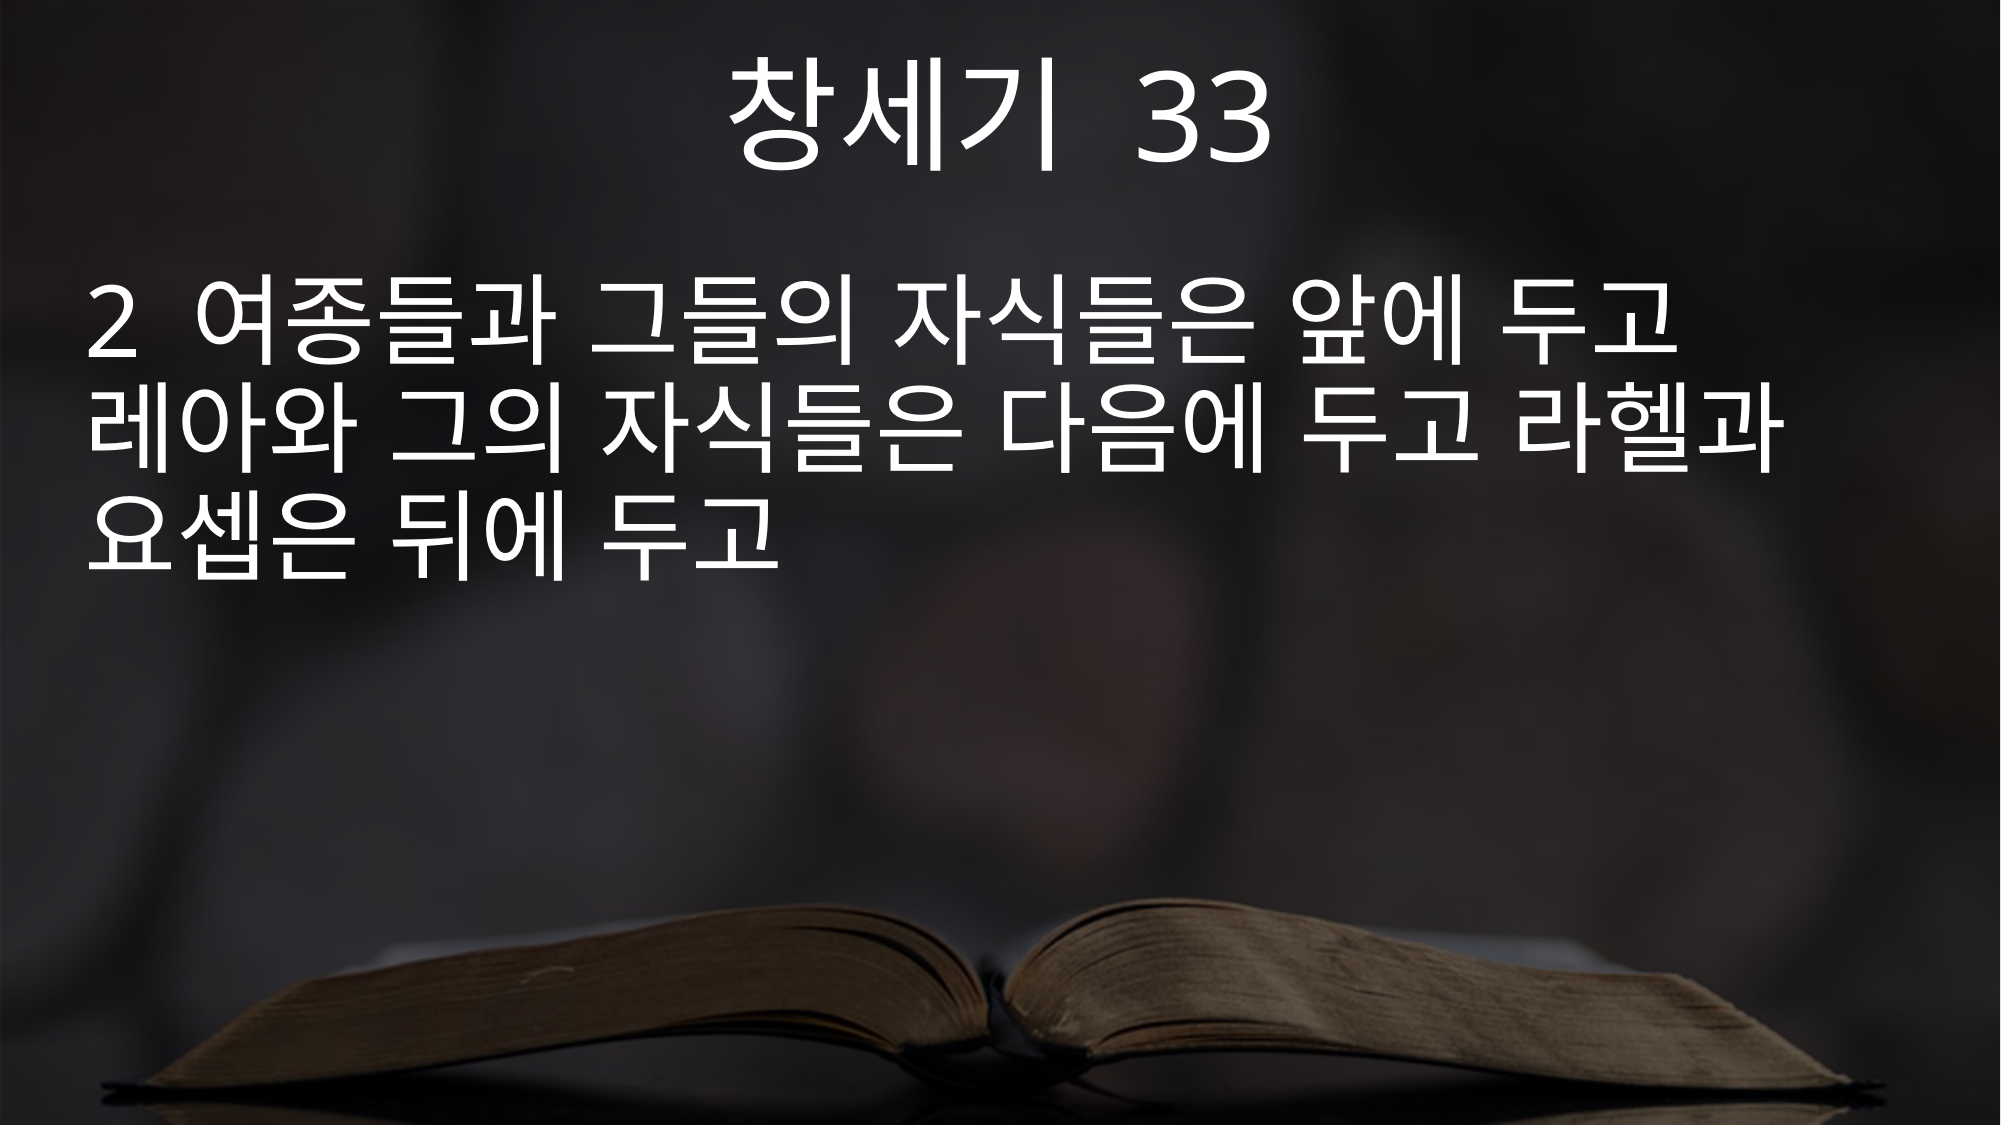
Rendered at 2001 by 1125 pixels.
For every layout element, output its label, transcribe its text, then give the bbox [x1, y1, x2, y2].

footer 창세기 33 [0, 32, 2000, 192]
picture [0, 0, 2001, 1125]
list 2 여종들과 그들의 자식들은 앞에 두고 레아와 그의 자식들은 다음에 두고 라헬과 요셉은 뒤에 두고 [69, 263, 1953, 423]
